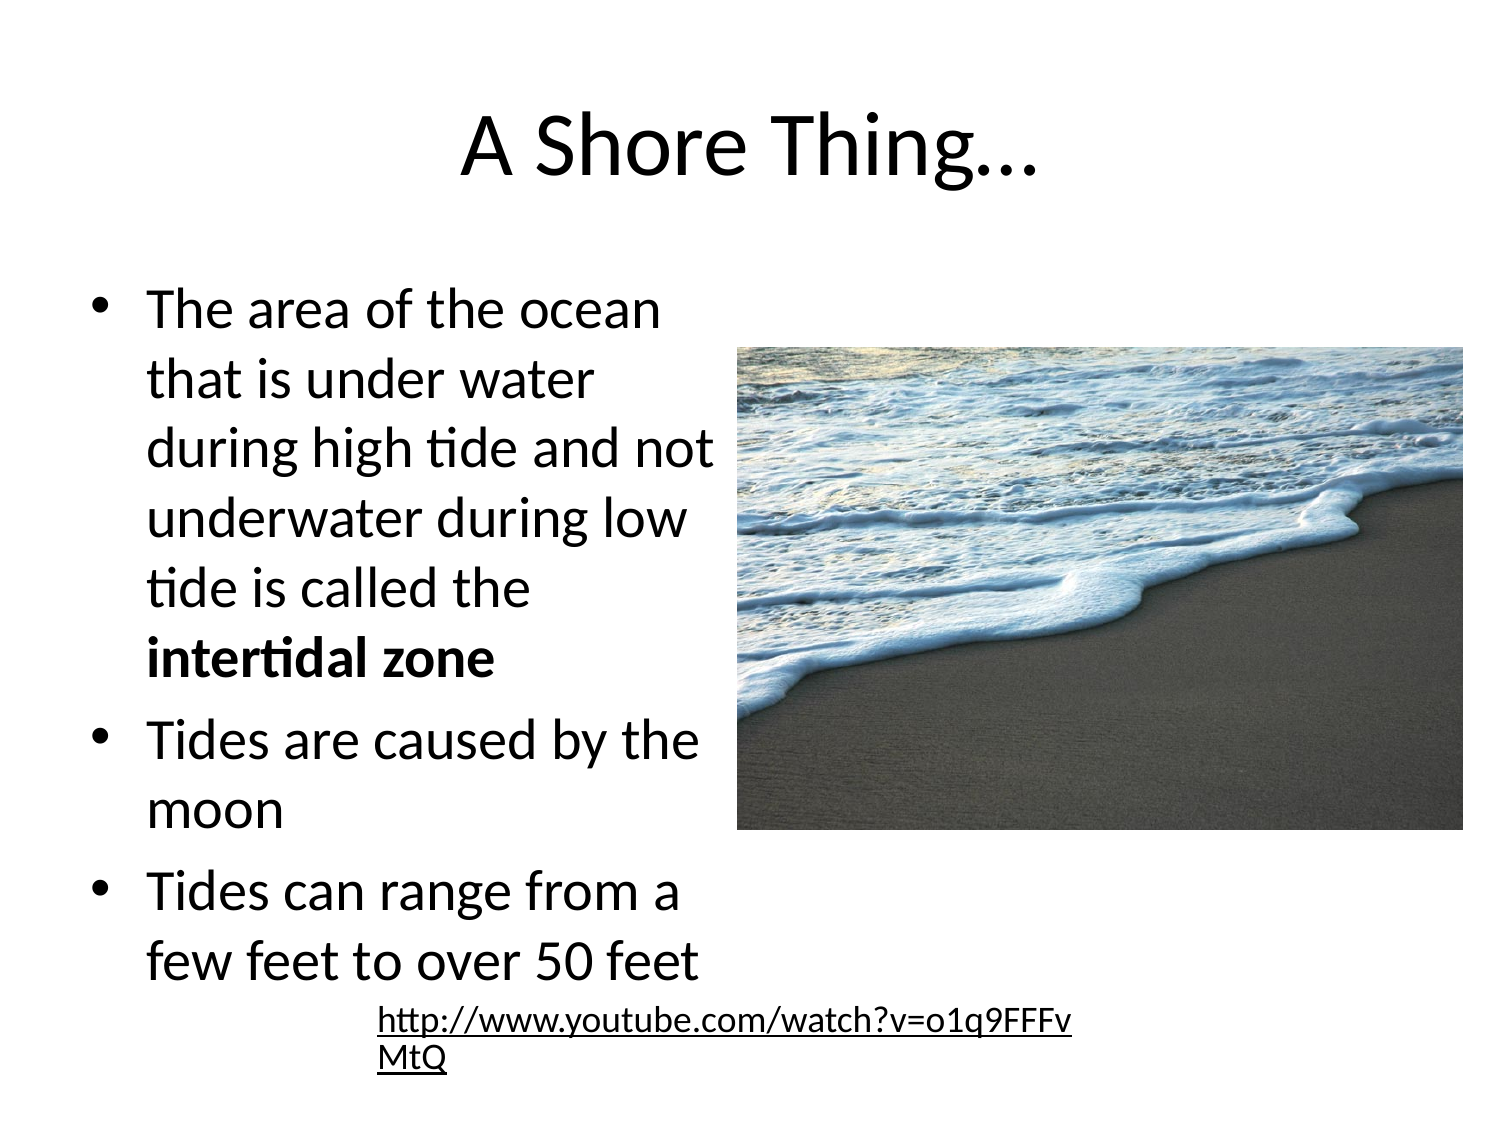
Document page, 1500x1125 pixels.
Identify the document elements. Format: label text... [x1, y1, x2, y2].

text_box http://www.youtube.com/watch?v=o1q9FFFvMtQ [362, 987, 1113, 1093]
title A Shore Thing… [75, 45, 1425, 233]
picture [737, 347, 1464, 831]
list The area of the ocean that is under water during high tide and not underwater during low tide is called the intertidal zone Tides are caused by the moon Tides can range from a few feet to over 50 feet [75, 262, 738, 1005]
